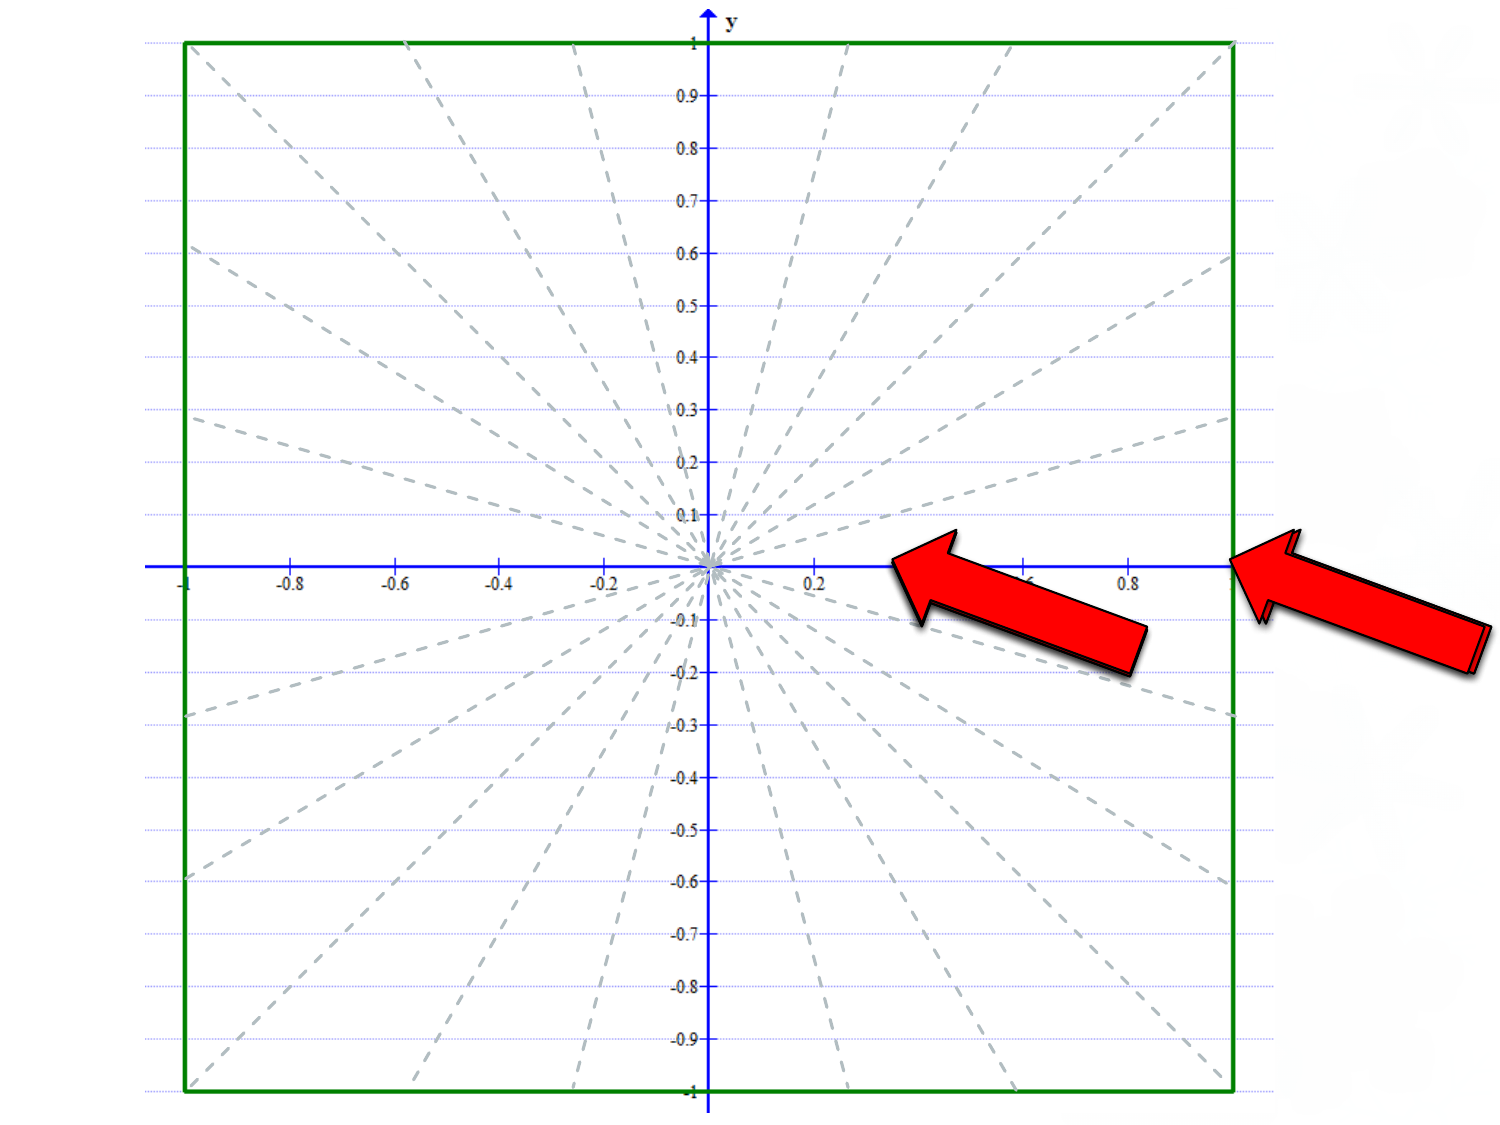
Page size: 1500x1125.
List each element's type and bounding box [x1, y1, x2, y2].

text_box [185, 725, 566, 1092]
text_box [572, 44, 849, 1089]
text_box [1294, 552, 1493, 675]
text_box [1279, 528, 1486, 675]
text_box [185, 40, 1237, 415]
picture [144, 8, 1276, 1114]
text_box [855, 724, 1237, 1092]
text_box [185, 415, 566, 717]
text_box [856, 415, 1237, 717]
text_box [1296, 528, 1302, 540]
